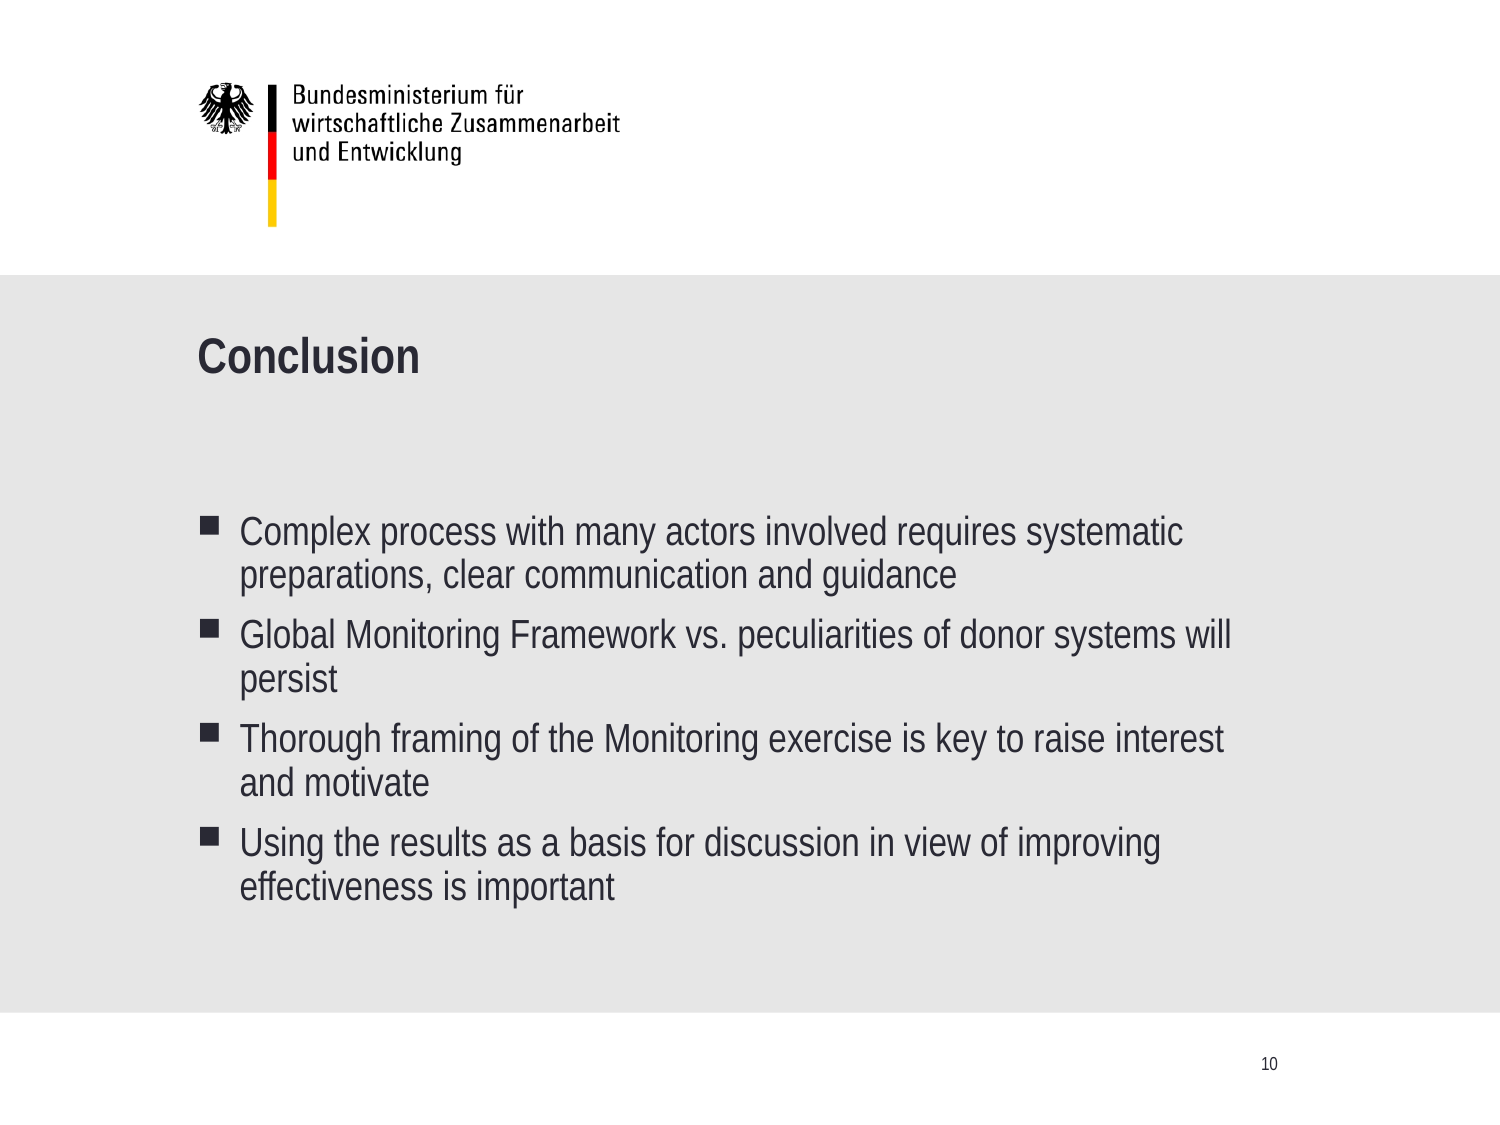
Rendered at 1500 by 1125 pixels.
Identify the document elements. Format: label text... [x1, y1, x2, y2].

title Conclusion [197, 330, 1288, 500]
slide_number 10 [992, 1024, 1294, 1101]
list Complex process with many actors involved requires systematic preparations, clear communication and guidance Global Monitoring Framework vs. peculiarities of donor systems will persist Thorough framing of the Monitoring exercise is key to raise interest and motivate Using the results as a basis for discussion in view of improving effectiveness is important [197, 509, 1288, 1010]
picture [159, 37, 687, 274]
